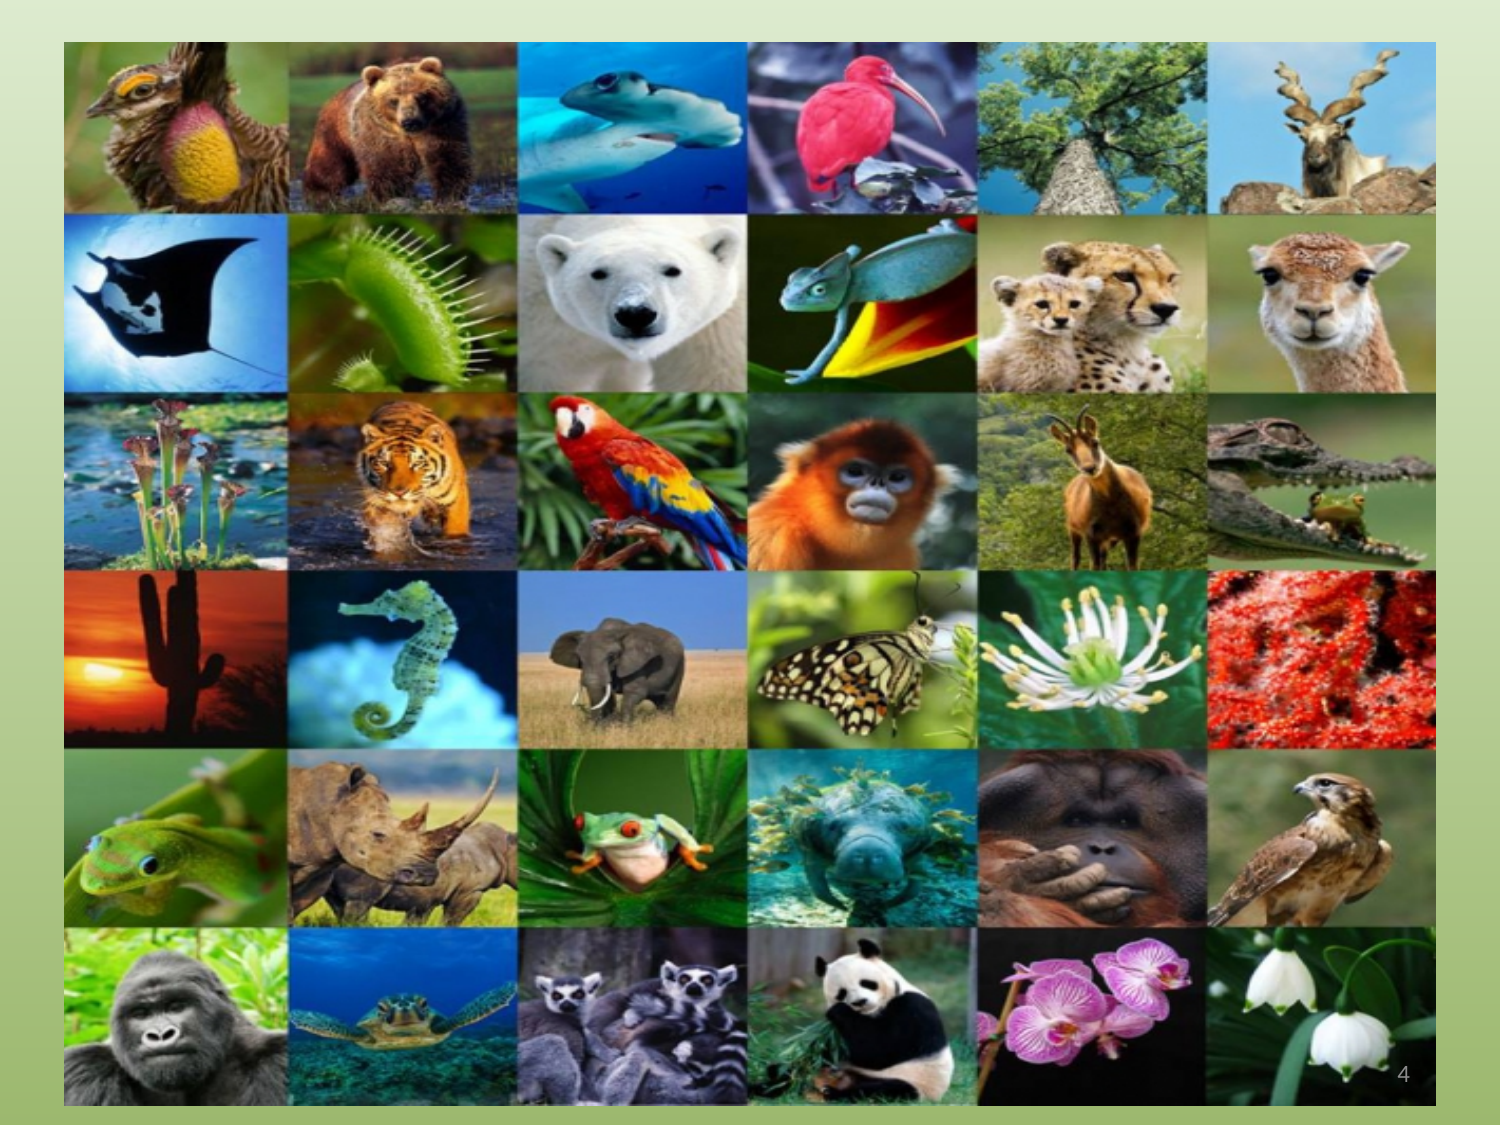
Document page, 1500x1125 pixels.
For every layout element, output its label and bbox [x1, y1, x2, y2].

list [64, 42, 1436, 1107]
